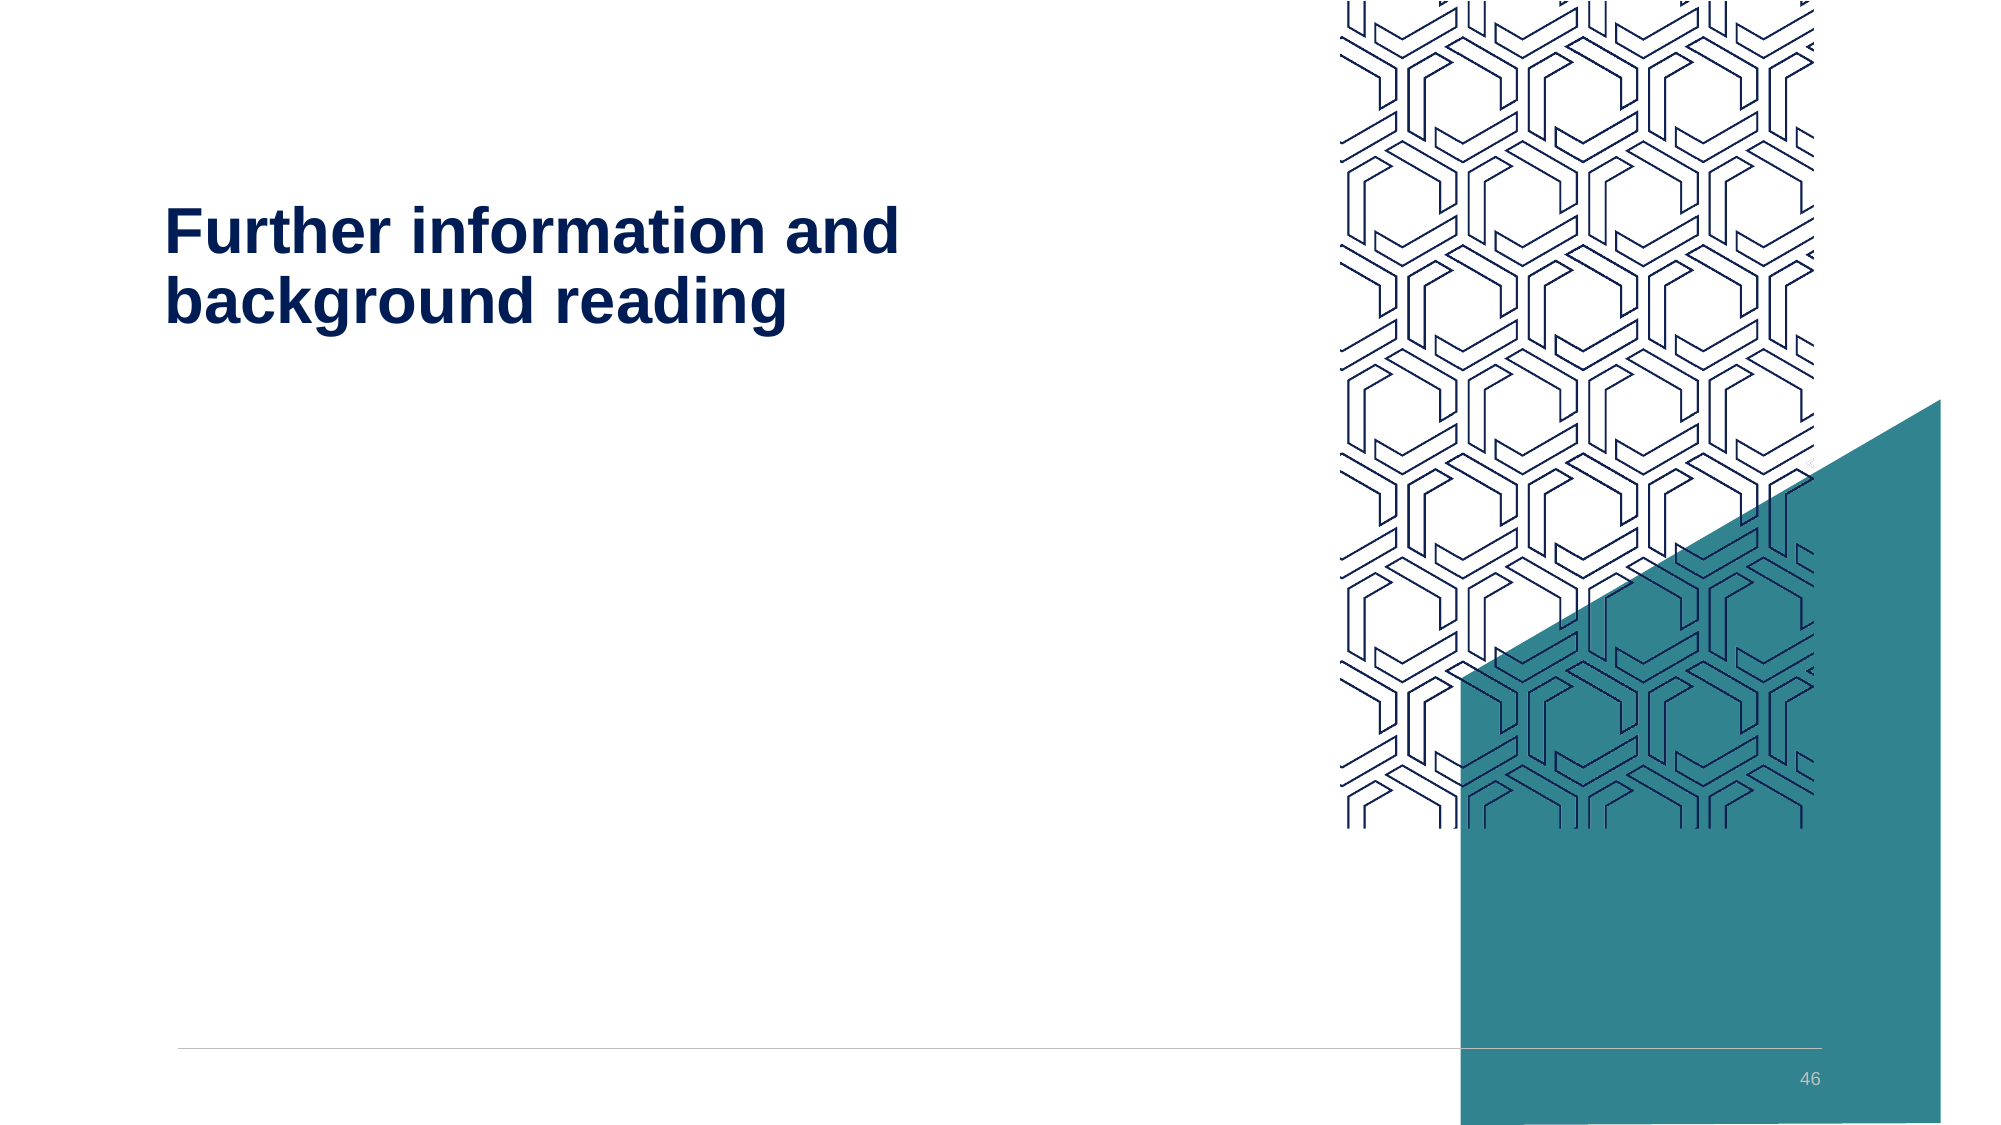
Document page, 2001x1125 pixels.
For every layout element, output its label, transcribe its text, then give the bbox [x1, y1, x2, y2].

slide_number 46 [1386, 1048, 1837, 1108]
title Further information and background reading [164, 197, 1068, 341]
picture [1340, 1, 1814, 829]
